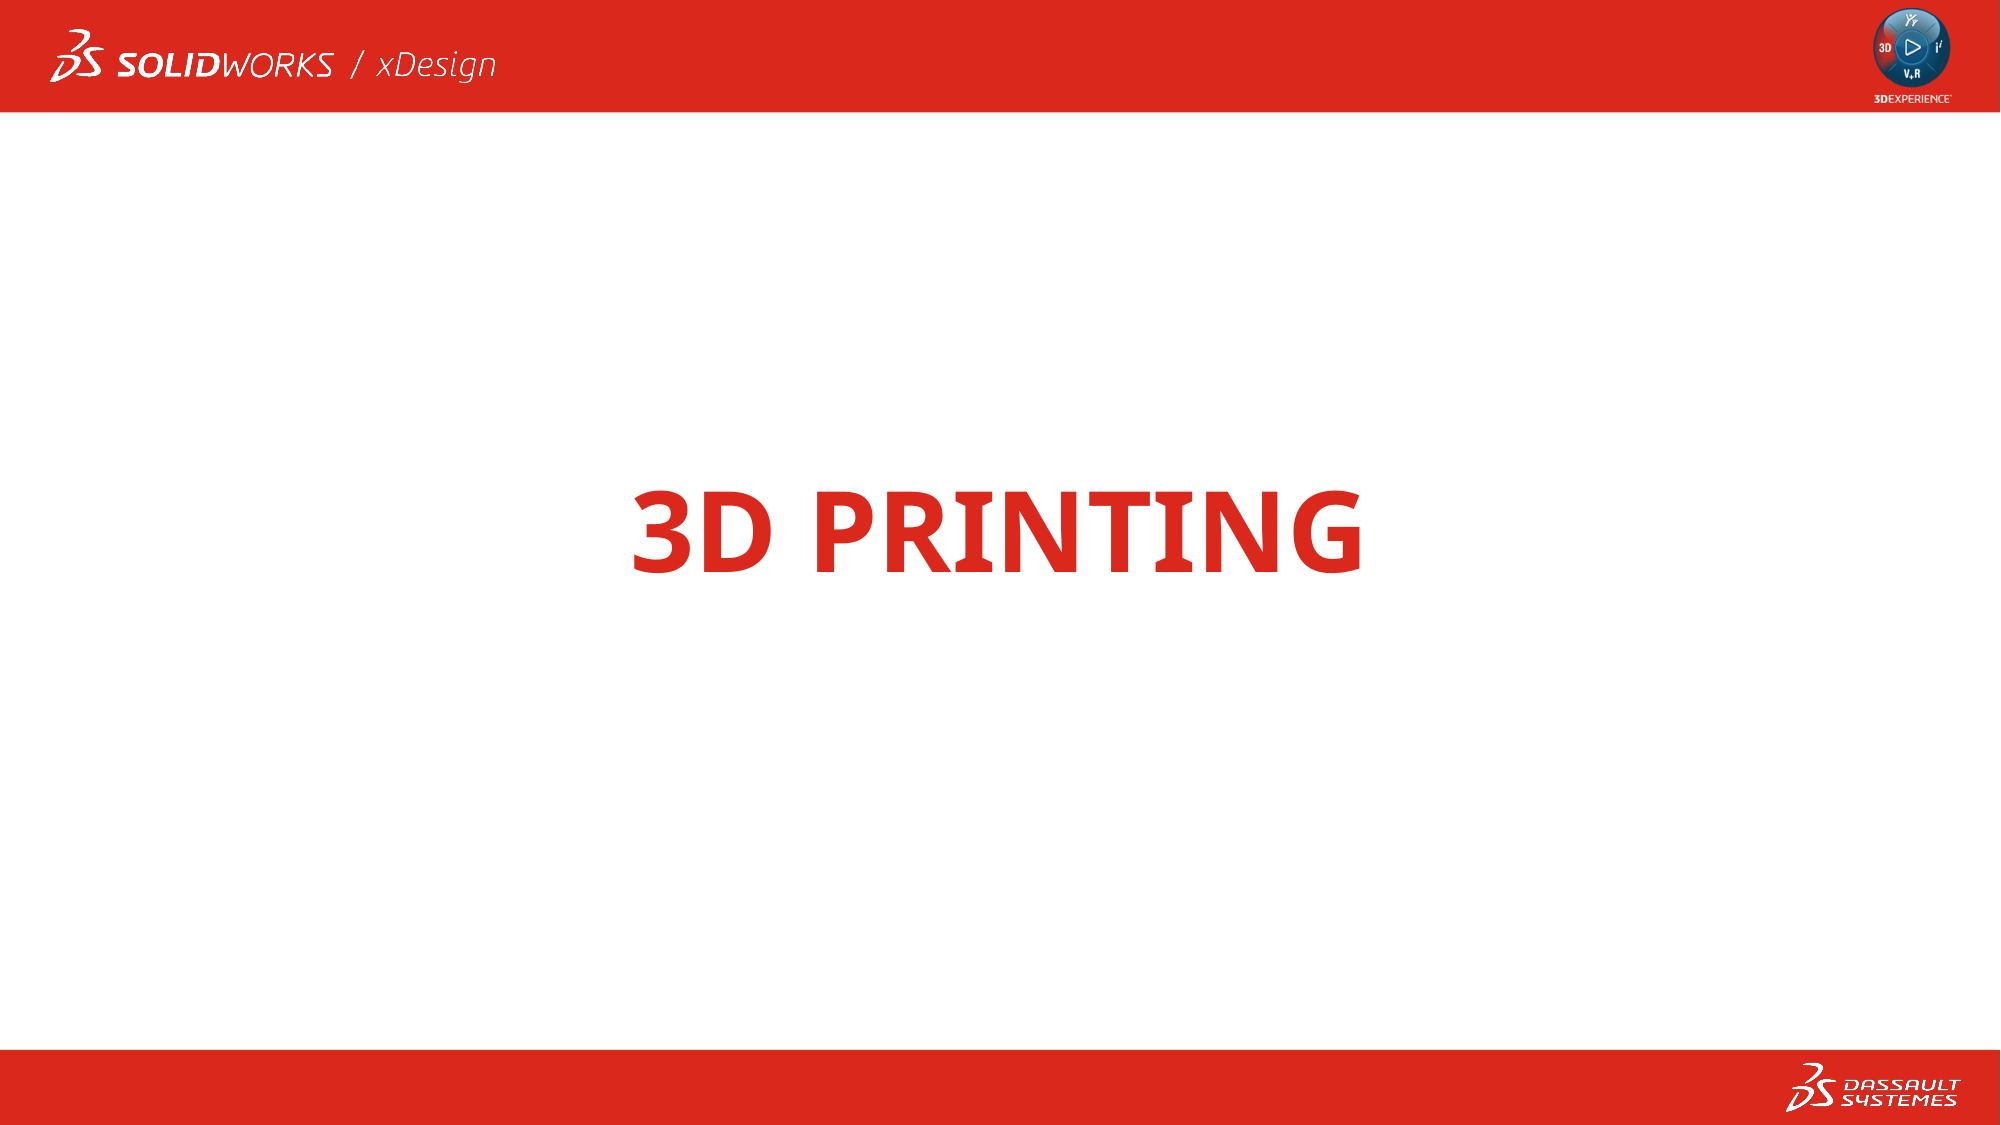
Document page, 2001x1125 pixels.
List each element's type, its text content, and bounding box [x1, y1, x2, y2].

picture [50, 29, 495, 83]
picture [1870, 6, 1953, 106]
picture [1782, 1058, 1964, 1116]
text_box 3D PRINTING [502, 468, 1498, 657]
